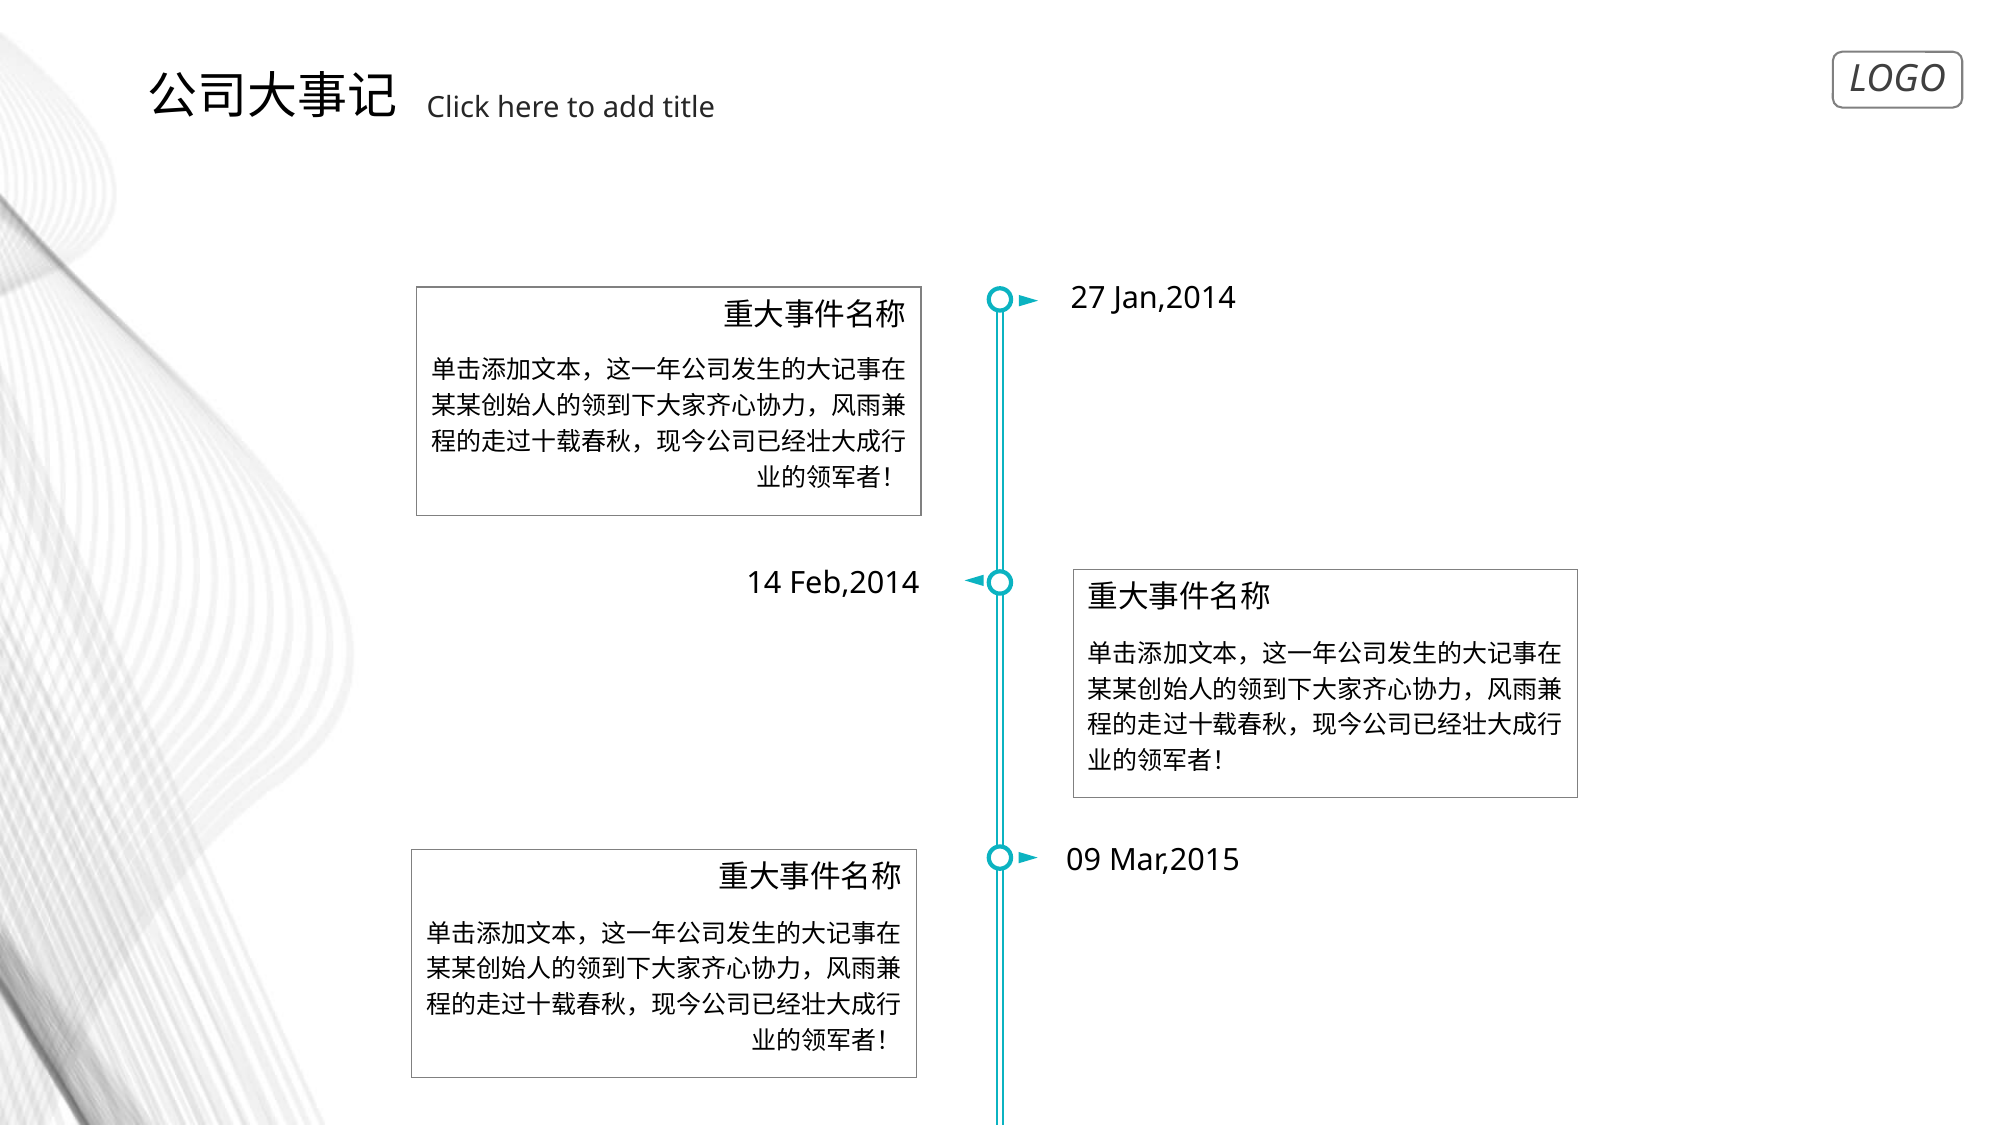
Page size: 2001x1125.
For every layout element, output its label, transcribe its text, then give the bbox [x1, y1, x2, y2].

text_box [1073, 569, 1578, 798]
text_box [960, 573, 985, 588]
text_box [411, 849, 917, 1078]
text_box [988, 288, 1012, 1125]
text_box Click here to add title [411, 73, 777, 131]
text_box 公司大事记 [31, 55, 412, 131]
text_box 09 Mar,2015 [1051, 832, 1325, 885]
text_box 14 Feb,2014 [731, 555, 951, 608]
text_box 27 Jan,2014 [1055, 270, 1330, 323]
picture [0, 0, 2000, 1125]
text_box [1017, 293, 1042, 308]
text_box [416, 286, 922, 516]
text_box [1017, 850, 1042, 865]
